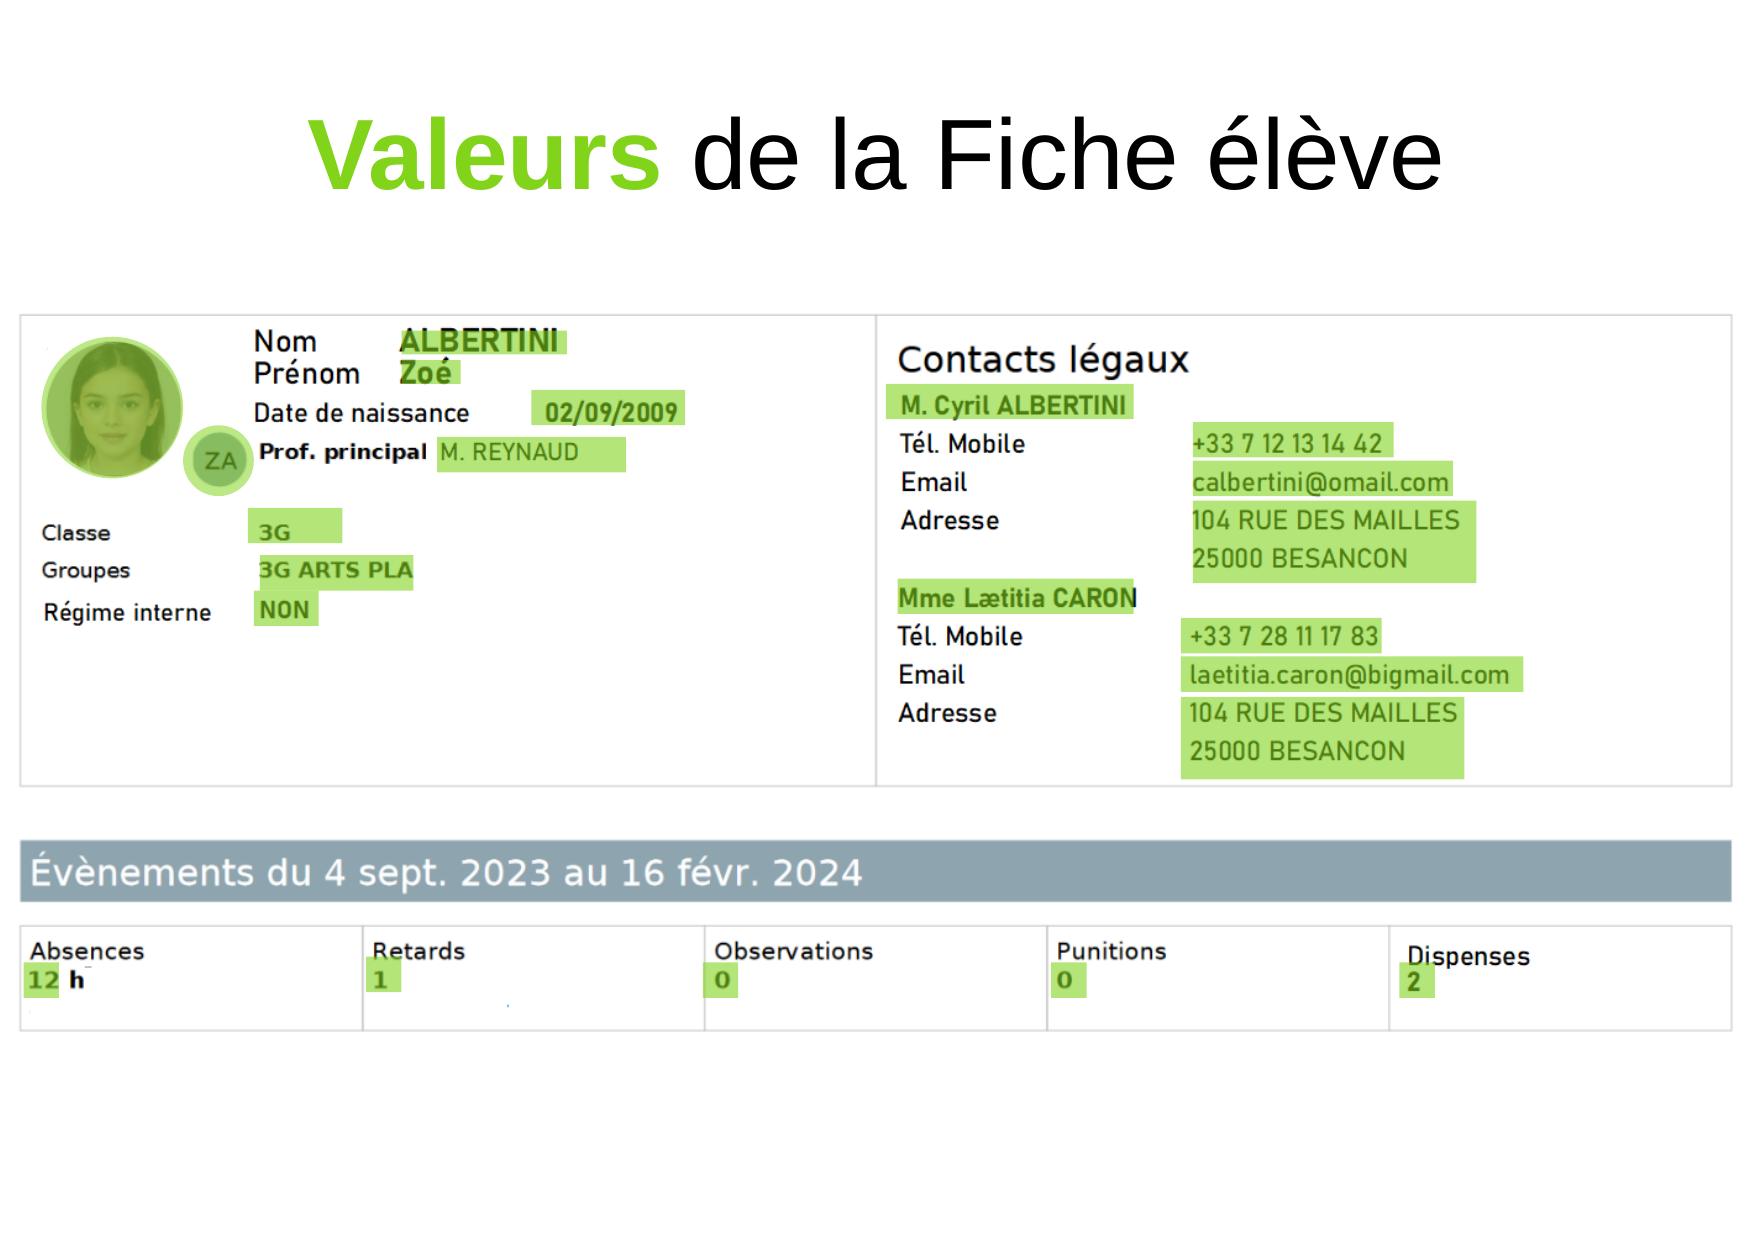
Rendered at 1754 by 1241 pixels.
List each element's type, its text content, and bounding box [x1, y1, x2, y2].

picture [11, 306, 1744, 1043]
title Valeurs de la Fiche élève [87, 49, 1667, 257]
